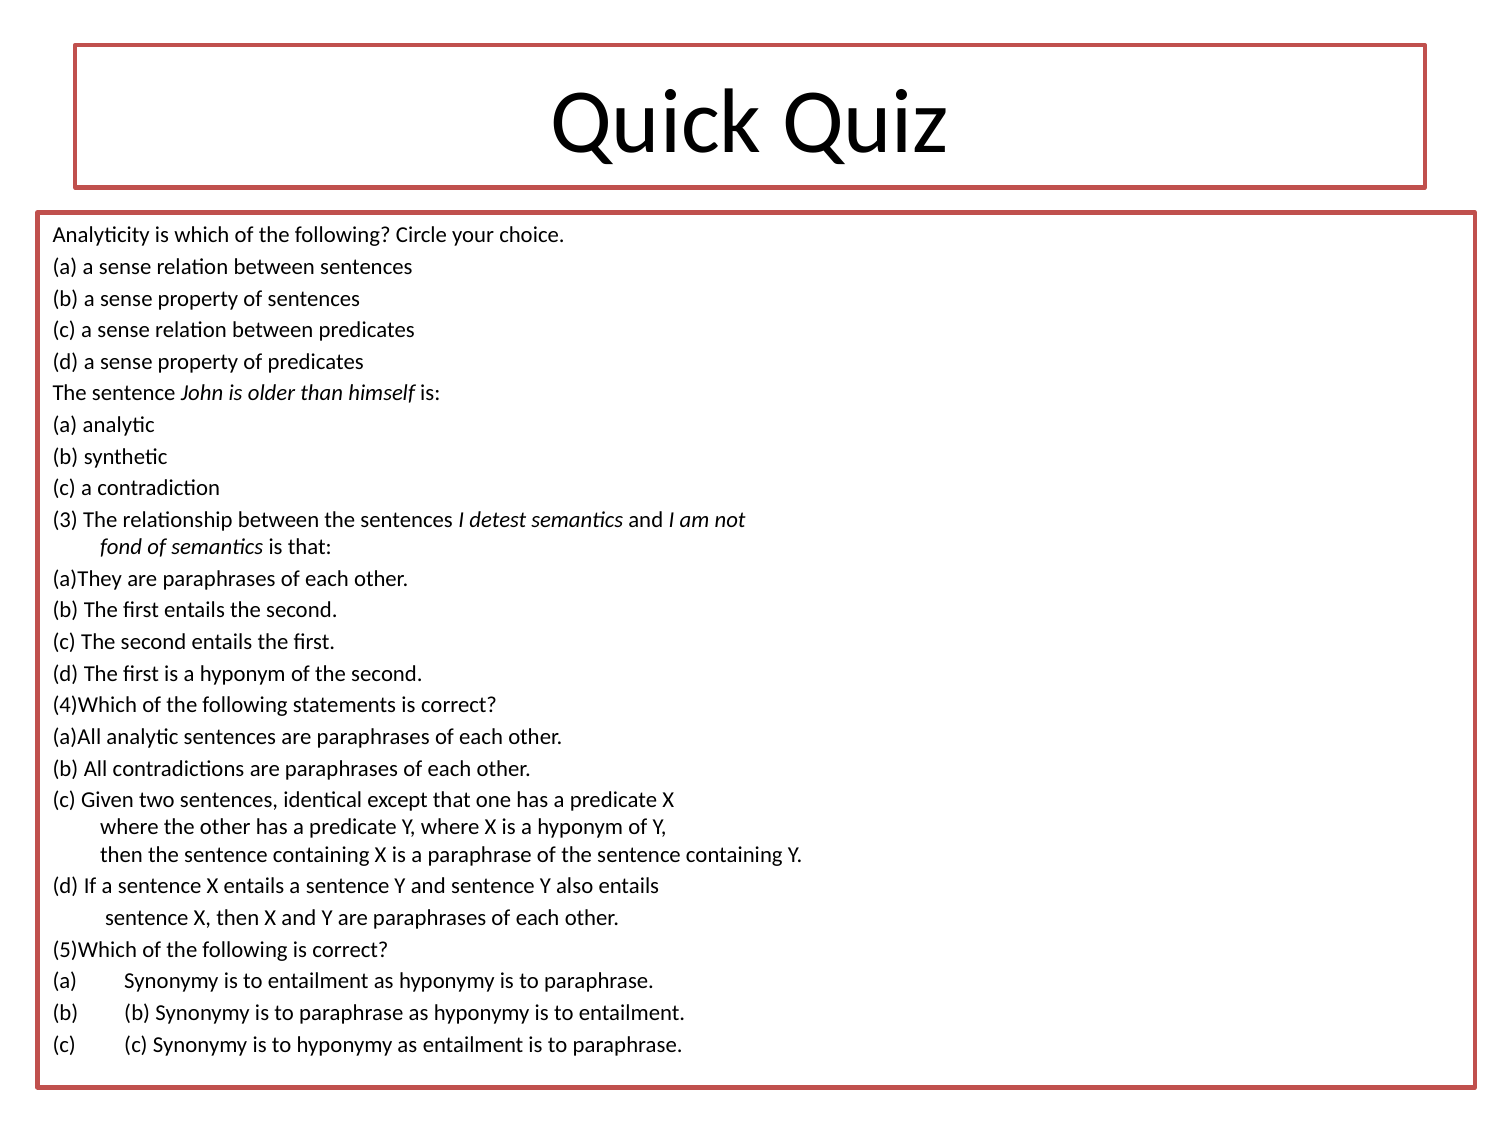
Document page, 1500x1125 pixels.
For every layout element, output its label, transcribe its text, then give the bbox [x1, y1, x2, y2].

title Quick Quiz [73, 43, 1427, 190]
list Analyticity is which of the following? Circle your choice. (a) a sense relation between sentences (b) a sense property of sentences (c) a sense relation between predicates (d) a sense property of predicates The sentence John is older than himself is: (a) analytic (b) synthetic (c) a contradiction (3) The relationship between the sentences I detest semantics and I am not fond of semantics is that: (a)They are paraphrases of each other. (b) The first entails the second. (c) The second entails the first. (d) The first is a hyponym of the second. (4)Which of the following statements is correct? (a)All analytic sentences are paraphrases of each other. (b) All contradictions are paraphrases of each other. (c) Given two sentences, identical except that one has a predicate X where the other has a predicate Y, where X is a hyponym of Y, then the sentence containing X is a paraphrase of the sentence containing Y. (d) If a sentence X entails a sentence Y and sentence Y also entails sentence X, then X and Y are paraphrases of each other. (5)Which of the following is correct? Synonymy is to entailment as hyponymy is to paraphrase. (b) Synonymy is to paraphrase as hyponymy is to entailment. (c) Synonymy is to hyponymy as entailment is to paraphrase. [35, 210, 1477, 1090]
